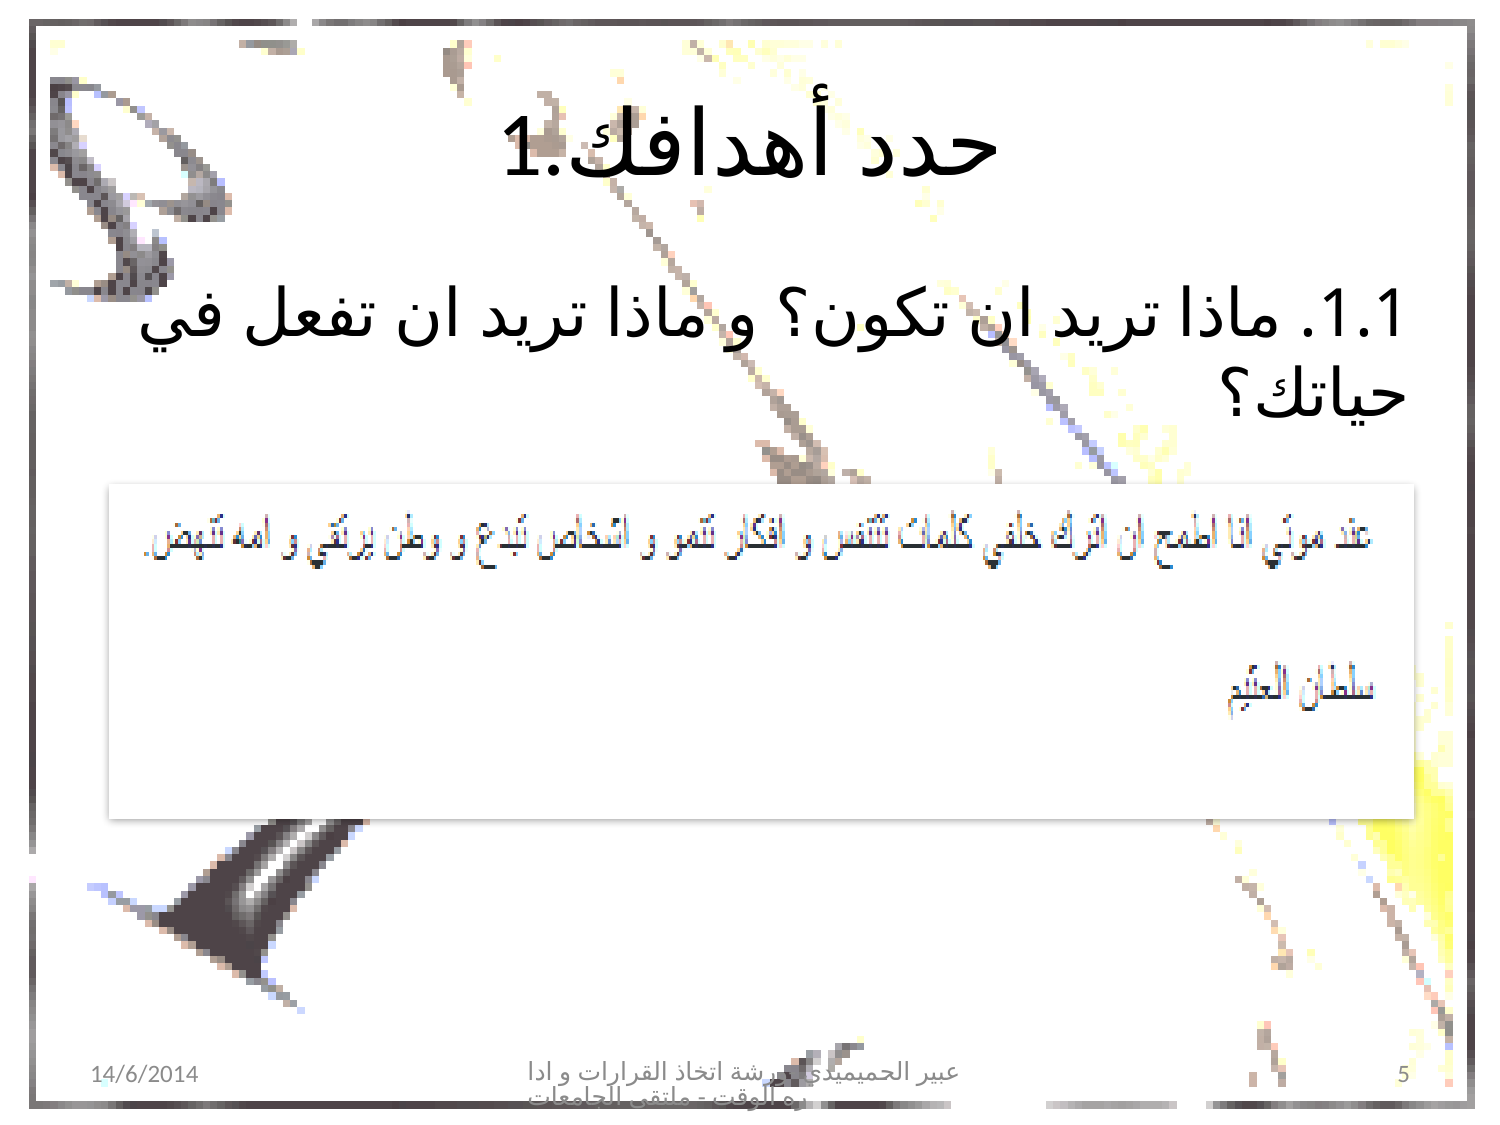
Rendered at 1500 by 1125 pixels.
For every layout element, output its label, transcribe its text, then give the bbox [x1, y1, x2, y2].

picture [29, 19, 1475, 1109]
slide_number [75, 1042, 425, 1103]
title 1.حدد أهدافك [75, 45, 1425, 233]
slide_number 5 [1074, 1042, 1425, 1103]
list 1.1. ماذا تريد ان تكون؟ و ماذا تريد ان تفعل في حياتك؟ [75, 262, 1425, 1005]
footer عبير الحميميدي -ورشة اتخاذ القرارات و اداره الوقت - ملتقى الجامعات [512, 1042, 988, 1103]
